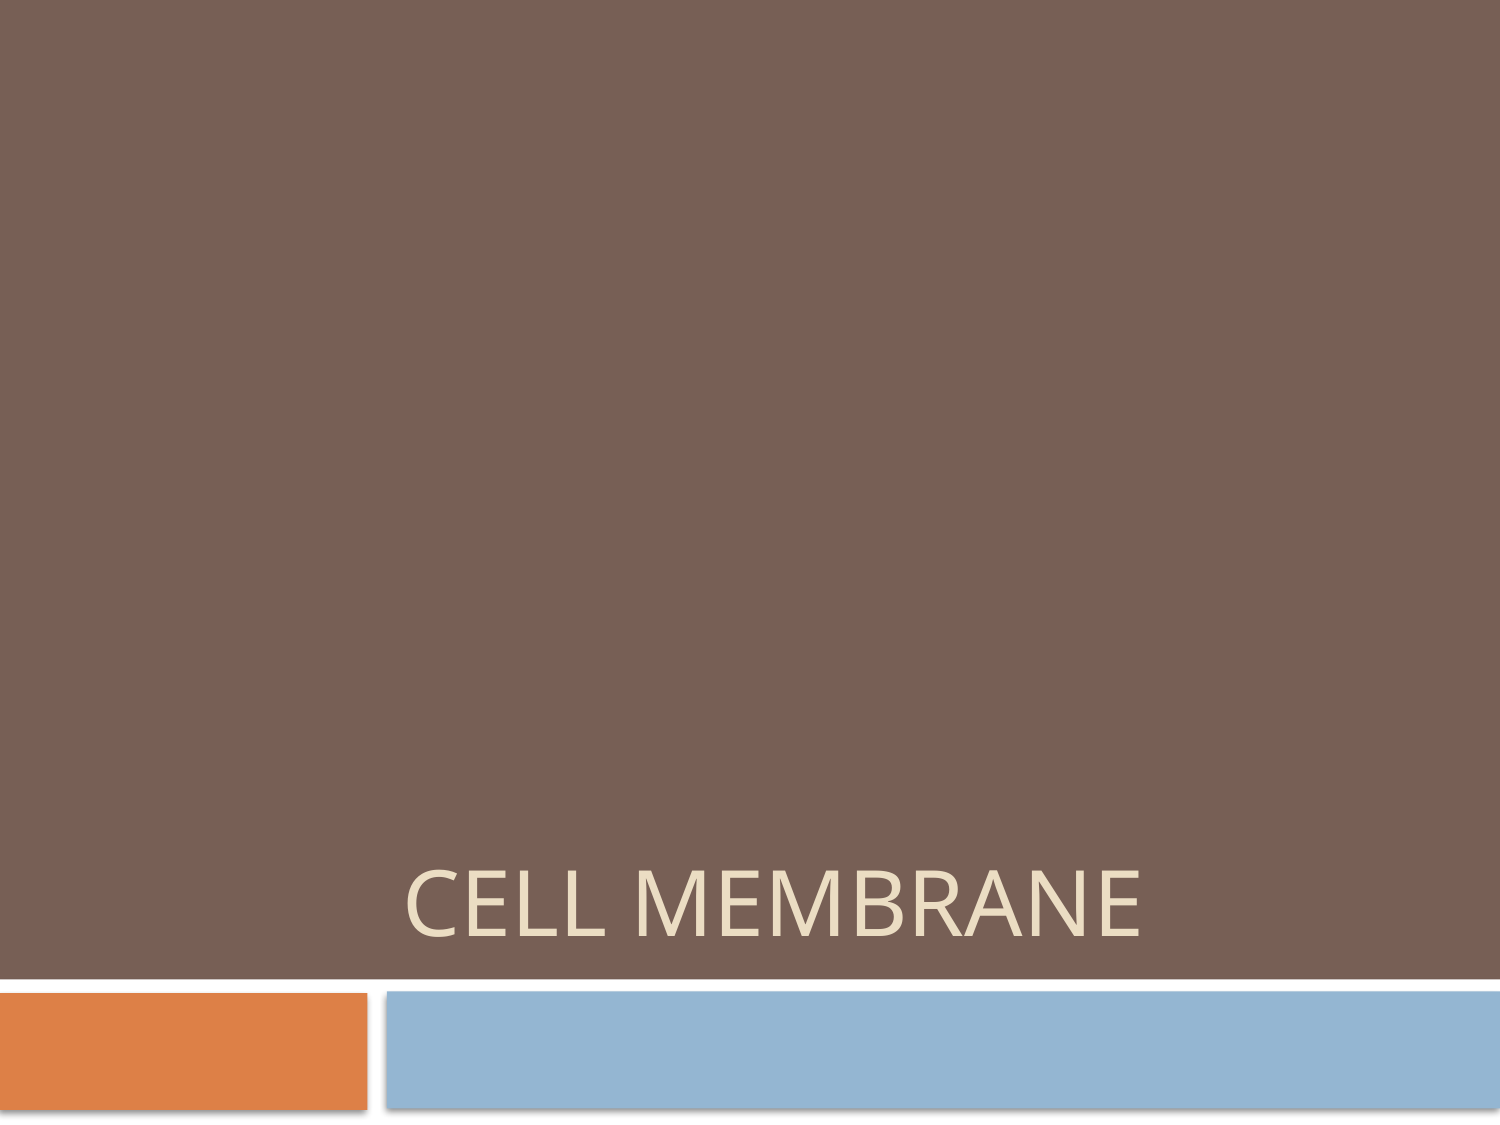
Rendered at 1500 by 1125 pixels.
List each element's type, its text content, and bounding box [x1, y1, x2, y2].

title Cell membrane [387, 662, 1450, 963]
